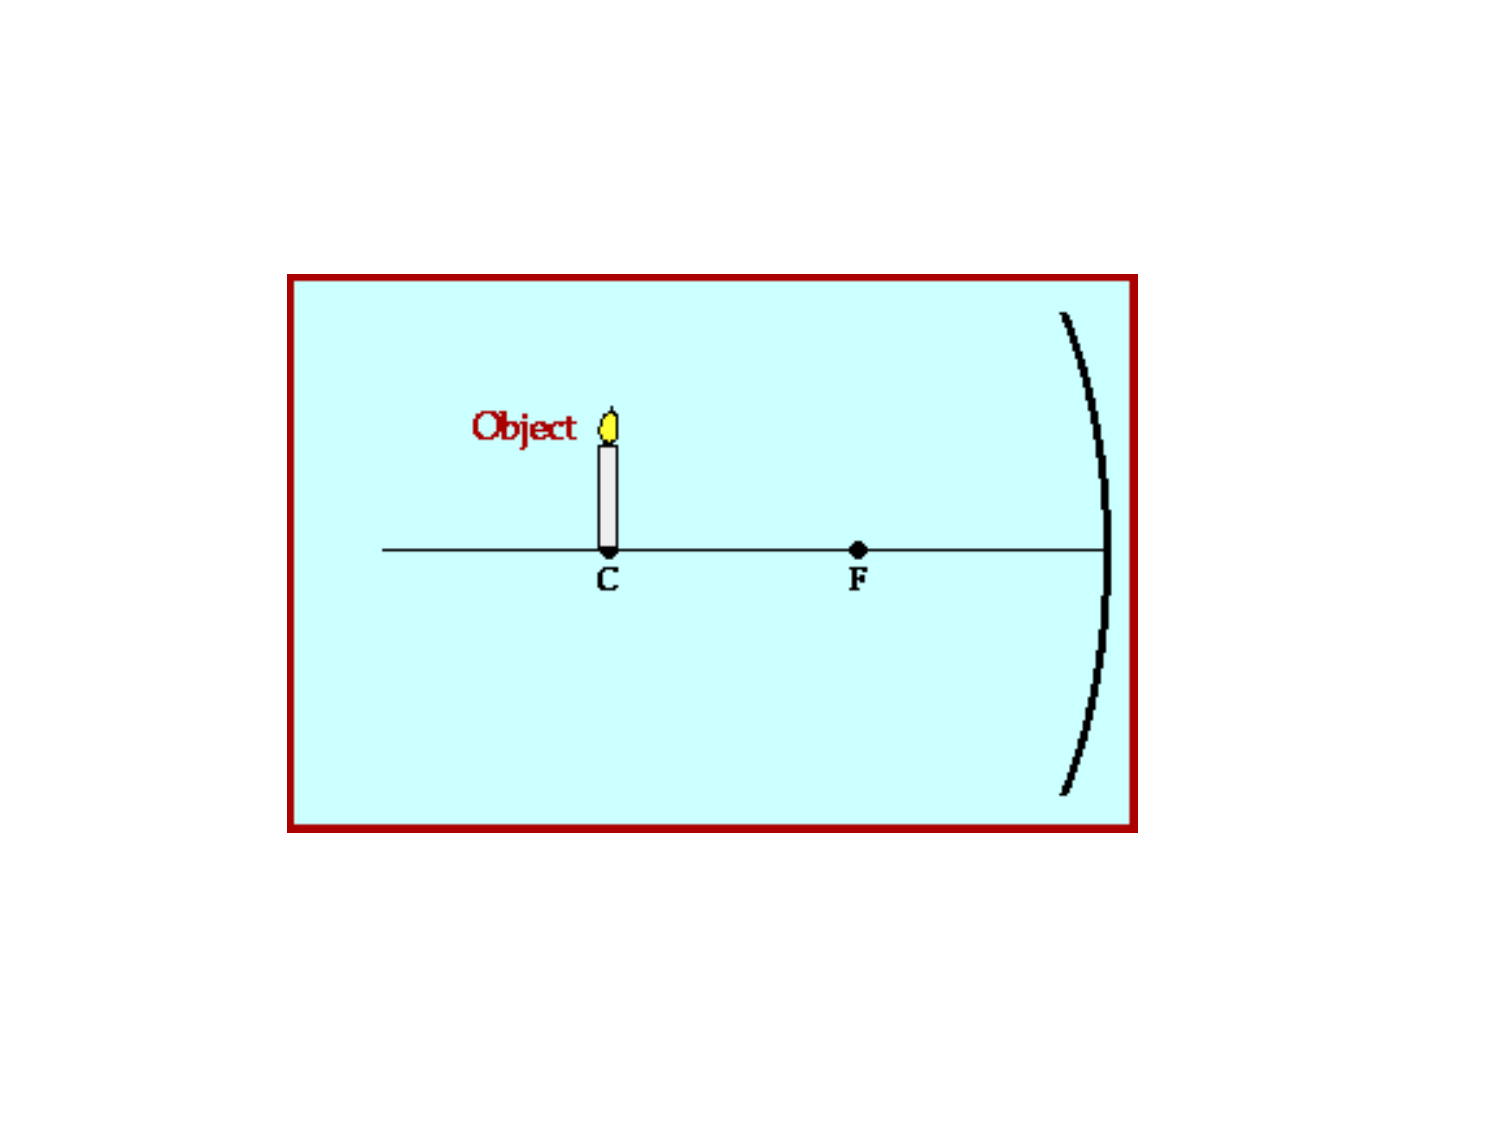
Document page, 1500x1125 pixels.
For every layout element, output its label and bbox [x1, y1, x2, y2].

picture [287, 274, 1138, 833]
